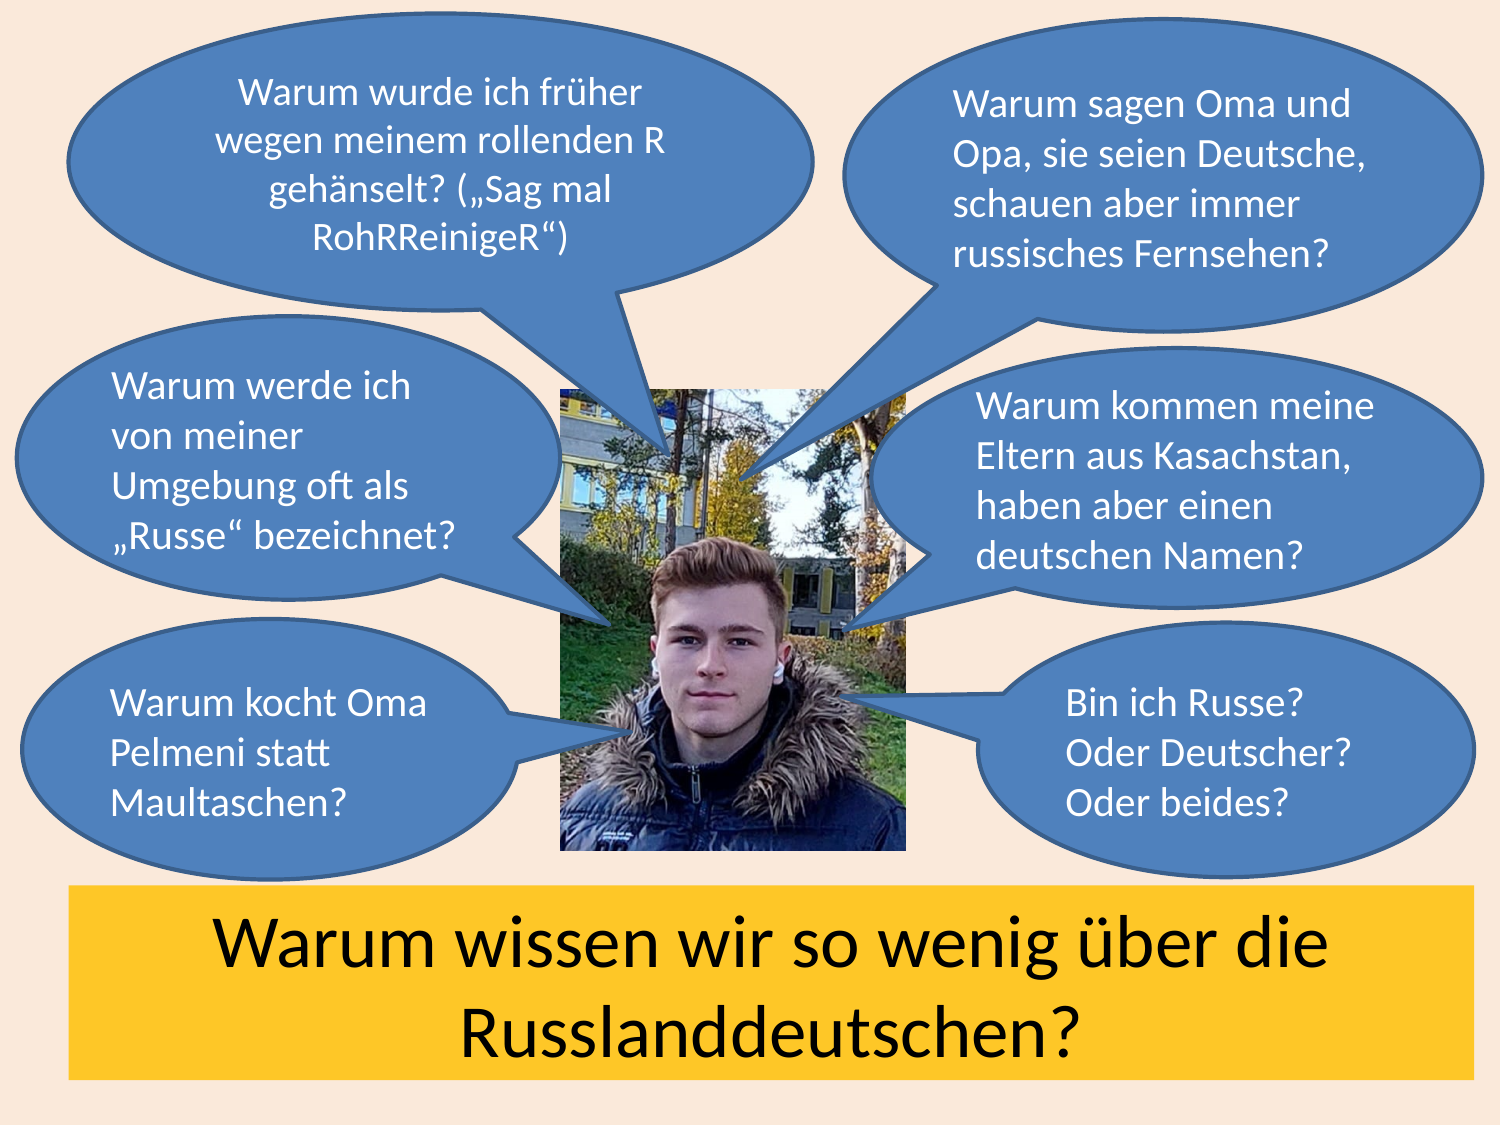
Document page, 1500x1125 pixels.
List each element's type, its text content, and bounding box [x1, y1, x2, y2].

text_box Warum werde ich von meiner Umgebung oft als „Russe“ bezeichnet? [14, 314, 554, 611]
text_box Warum kommen meine Eltern aus Kasachstan, haben aber einen deutschen Namen? [910, 345, 1485, 617]
text_box Warum kocht Oma Pelmeni statt Maultaschen? [20, 616, 554, 882]
text_box Warum wurde ich früher wegen meinem rollenden R gehänselt? („Sag mal RohRReinigeR“) [66, 11, 815, 388]
text_box Warum wissen wir so wenig über die Russlanddeutschen? [68, 885, 1475, 1081]
text_box Warum sagen Oma und Opa, sie seien Deutsche, schauen aber immer russisches Fernsehen? [830, 16, 1485, 392]
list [559, 389, 906, 851]
text_box Bin ich Russe? Oder Deutscher? Oder beides? [910, 620, 1477, 880]
